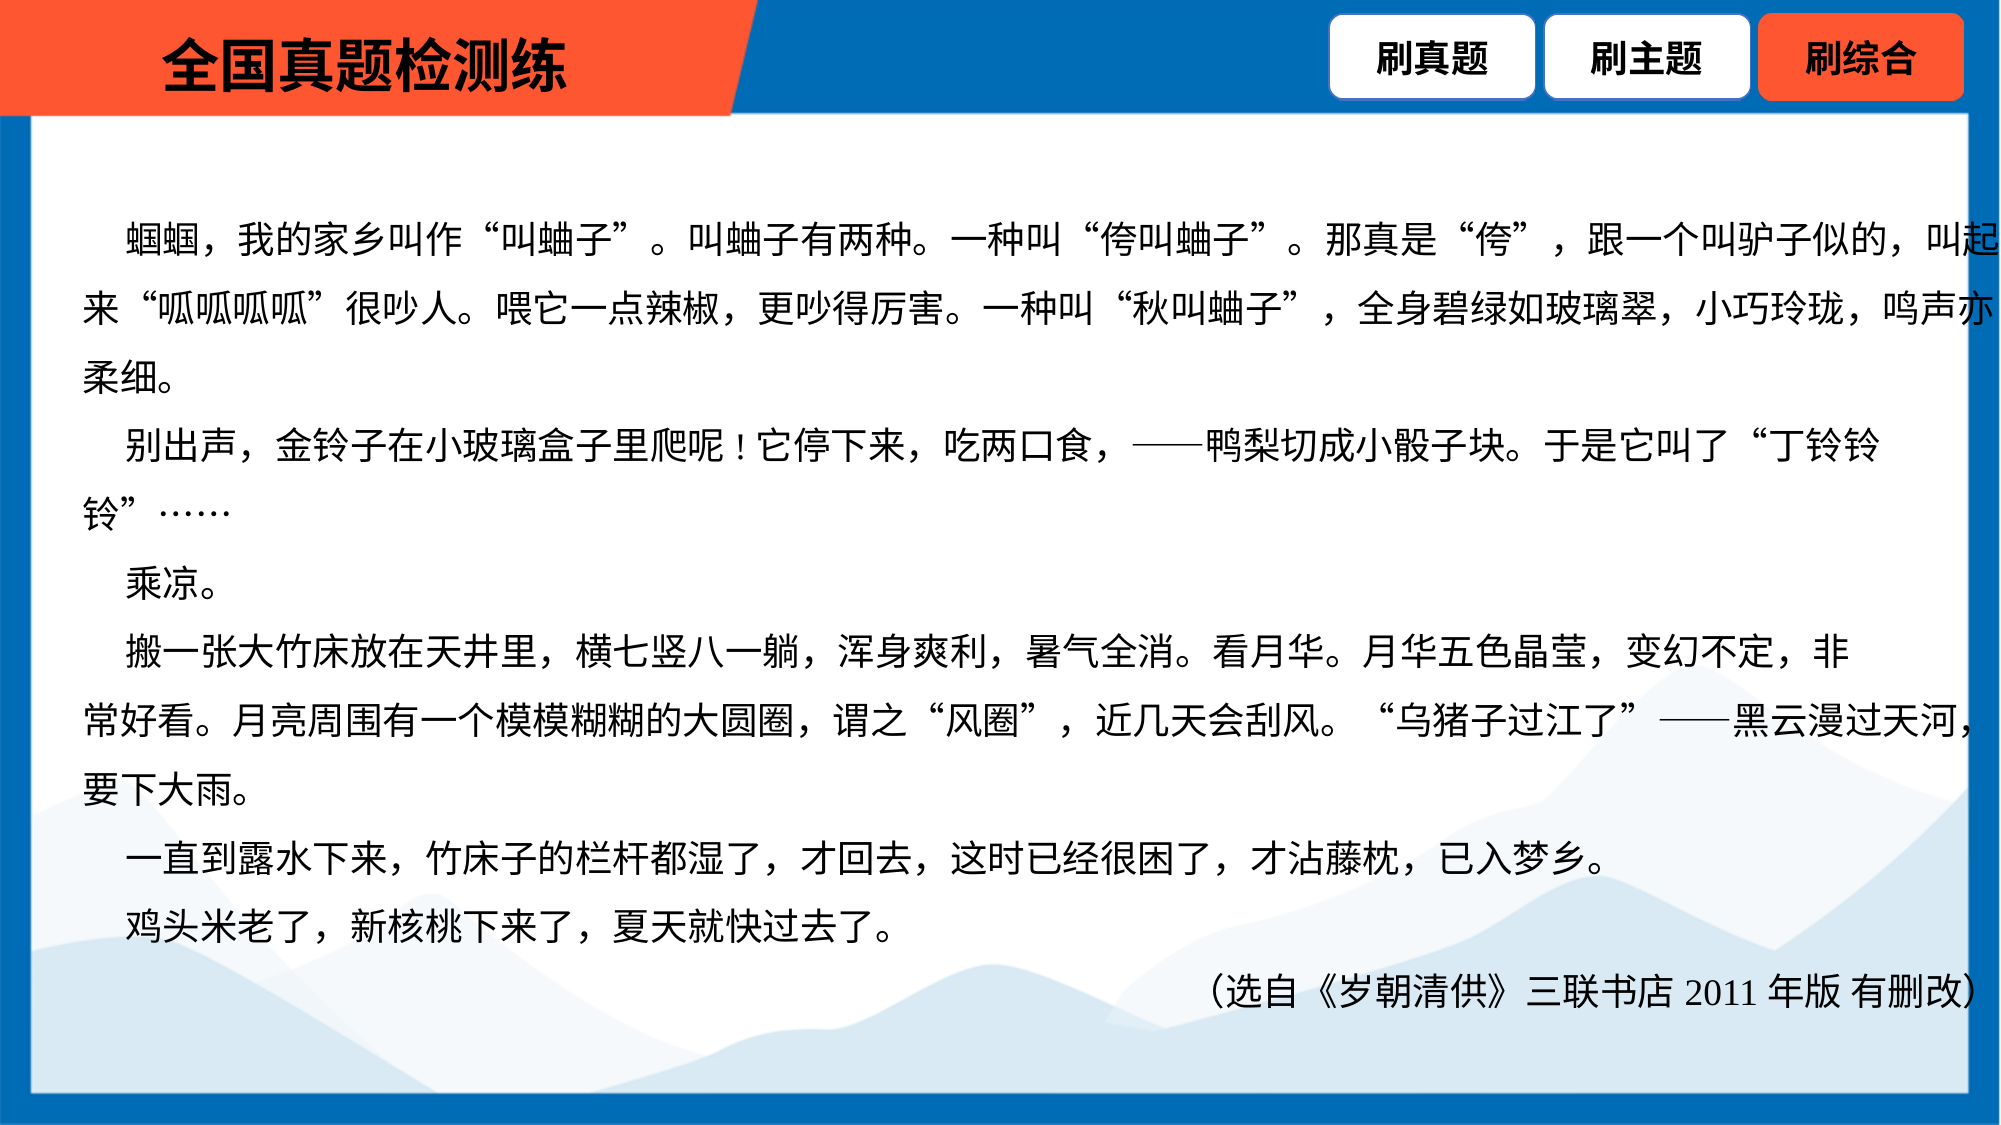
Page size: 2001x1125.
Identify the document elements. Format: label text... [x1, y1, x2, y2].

picture [0, 0, 2000, 1125]
text_box 蝈蝈，我的家乡叫作“叫蛐子”。叫蛐子有两种。一种叫“侉叫蛐子”。那真是“侉”，跟一个叫驴子似的，叫起 来“呱呱呱呱”很吵人。喂它一点辣椒，更吵得厉害。一种叫“秋叫蛐子”，全身碧绿如玻璃翠，小巧玲珑，鸣声亦 柔细。 别出声，金铃子在小玻璃盒子里爬呢!它停下来，吃两口食，——鸭梨切成小骰子块。于是它叫了“丁铃铃 铃”…… 乘凉。 搬一张大竹床放在天井里，横七竖八一躺，浑身爽利，暑气全消。看月华。月华五色晶莹，变幻不定，非 常好看。月亮周围有一个模模糊糊的大圆圈，谓之“风圈”，近几天会刮风。“乌猪子过江了”——黑云漫过天河， 要下大雨。 一直到露水下来，竹床子的栏杆都湿了，才回去，这时已经很困了，才沾藤枕，已入梦乡。 鸡头米老了，新核桃下来了，夏天就快过去了。 （选自《岁朝清供》三联书店2011年版 有删改） [82, 192, 1917, 1007]
